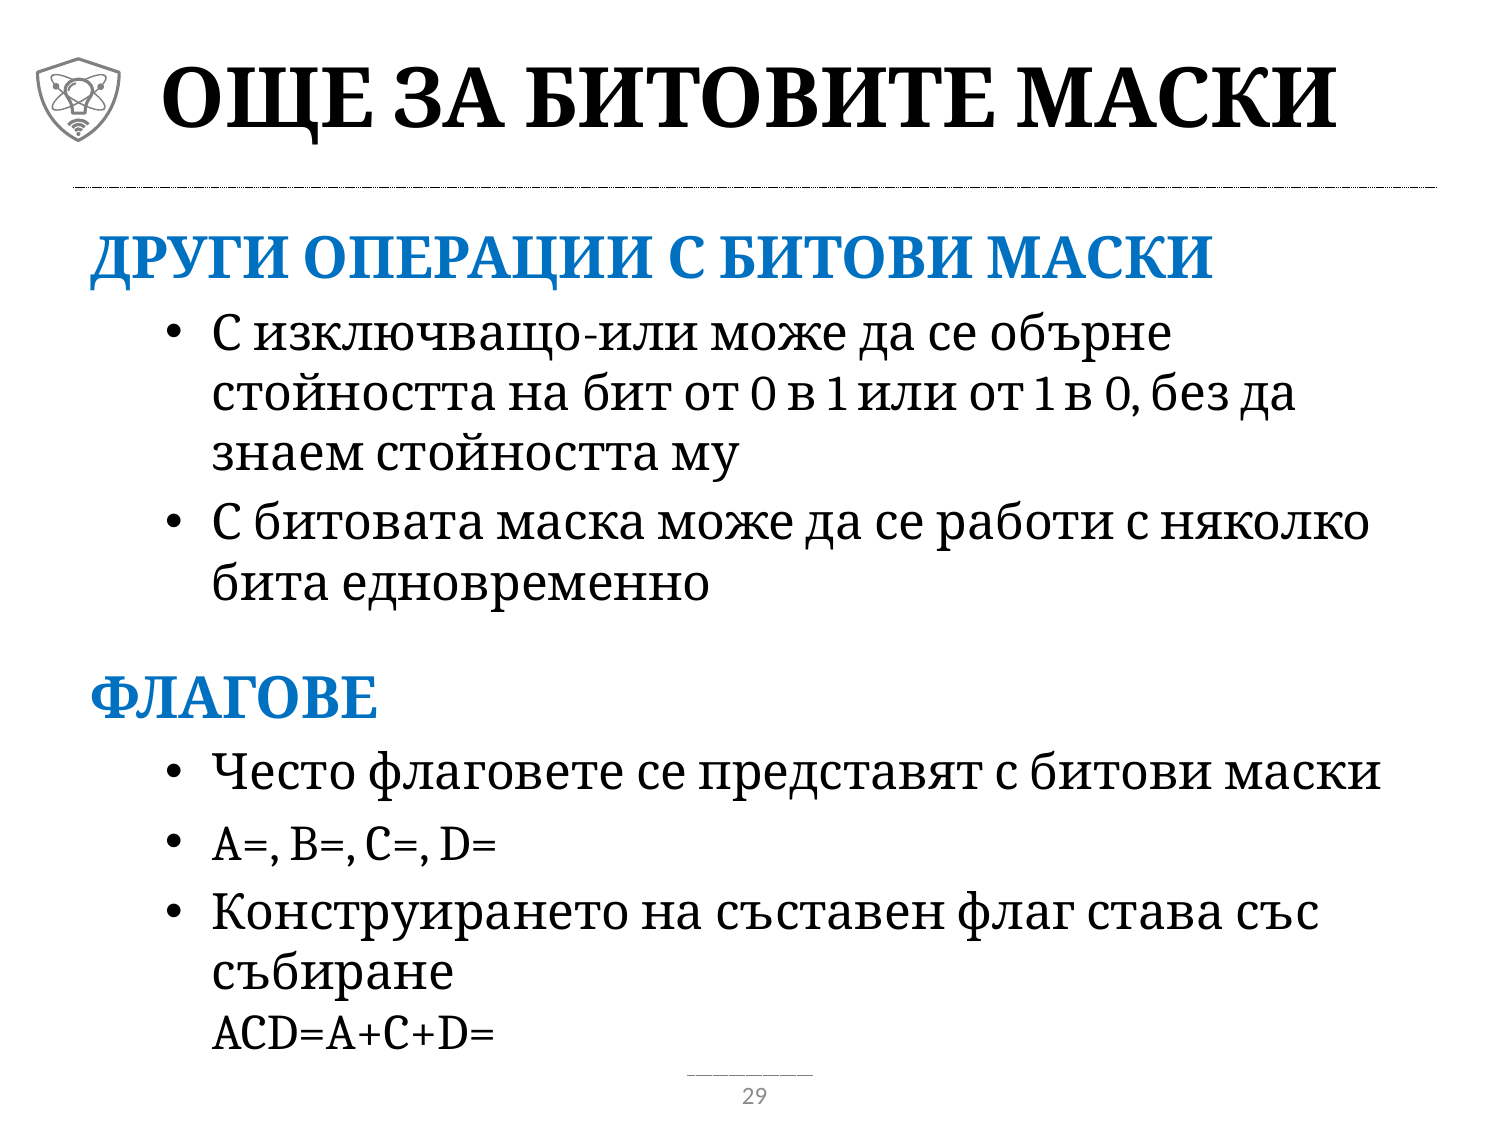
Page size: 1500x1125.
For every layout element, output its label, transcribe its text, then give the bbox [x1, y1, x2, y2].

title Още за битовите маски [0, 0, 1500, 188]
slide_number 29 [579, 1065, 930, 1125]
